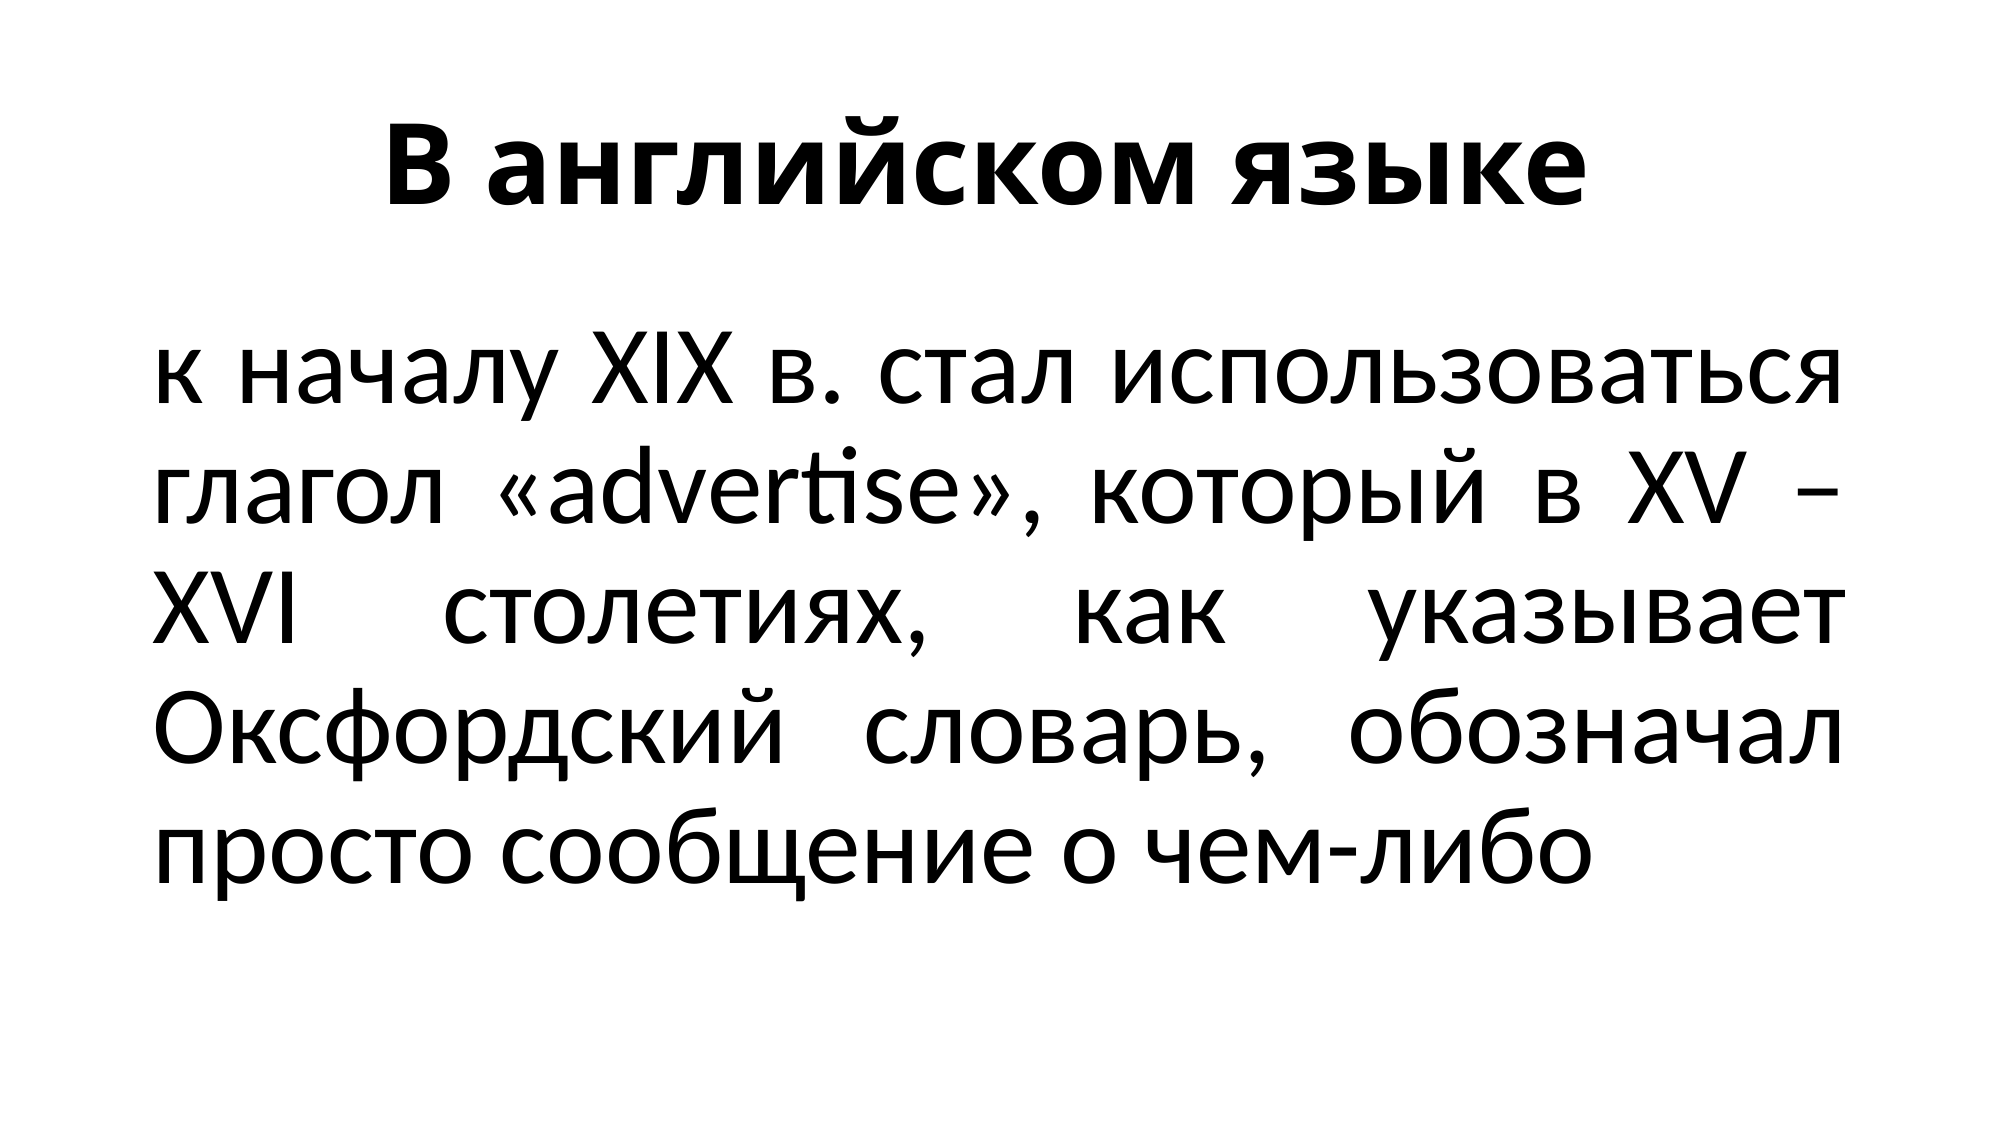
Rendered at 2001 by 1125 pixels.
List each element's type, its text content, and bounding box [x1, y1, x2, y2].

title В английском языке [137, 59, 1863, 278]
list к началу XIX в. стал использоваться глагол «advertise», который в XV – XVI столетиях, как указывает Оксфордский словарь, обозначал просто сообщение о чем-либо [137, 299, 1863, 1014]
